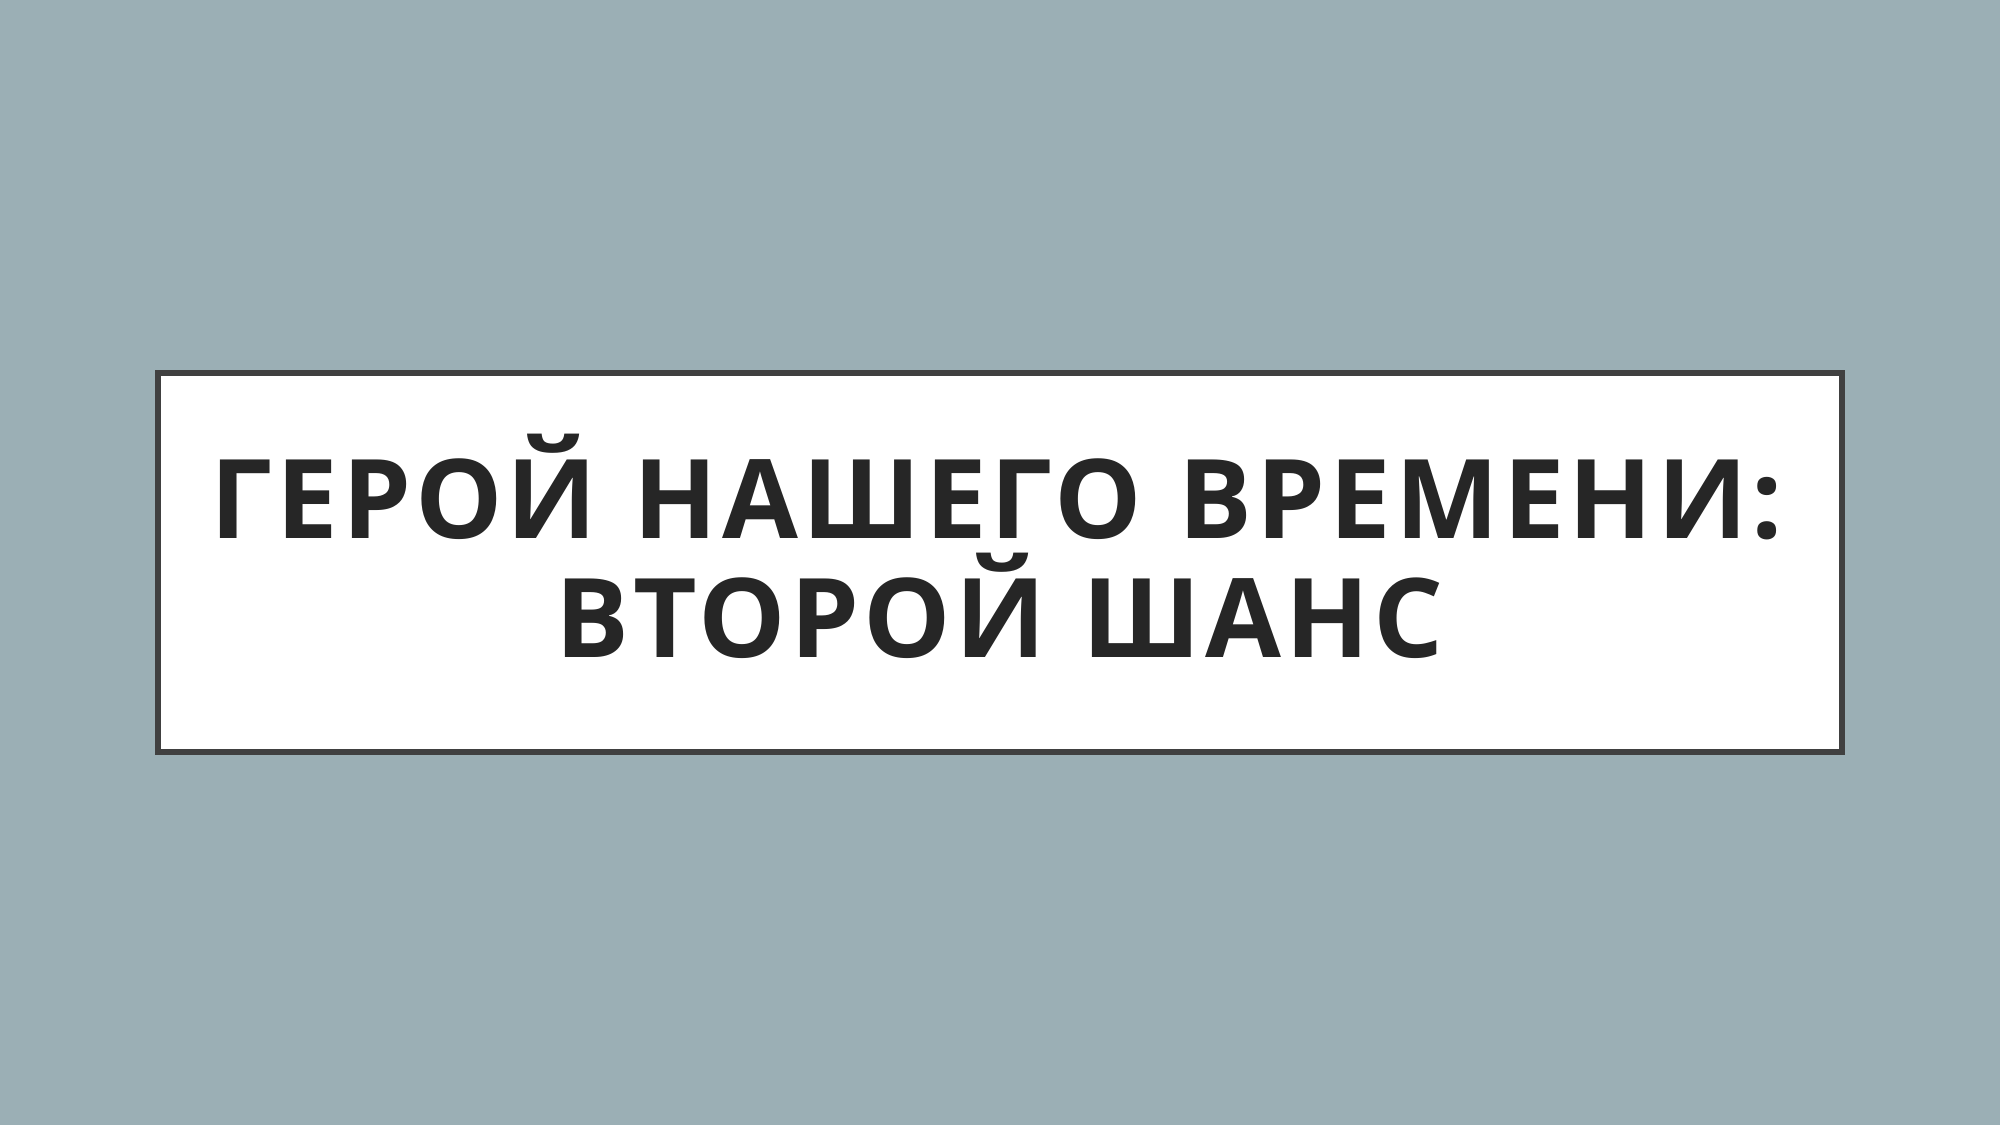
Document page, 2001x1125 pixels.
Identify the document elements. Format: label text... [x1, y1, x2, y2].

title герой нашего времени: второй шанс [155, 370, 1845, 755]
